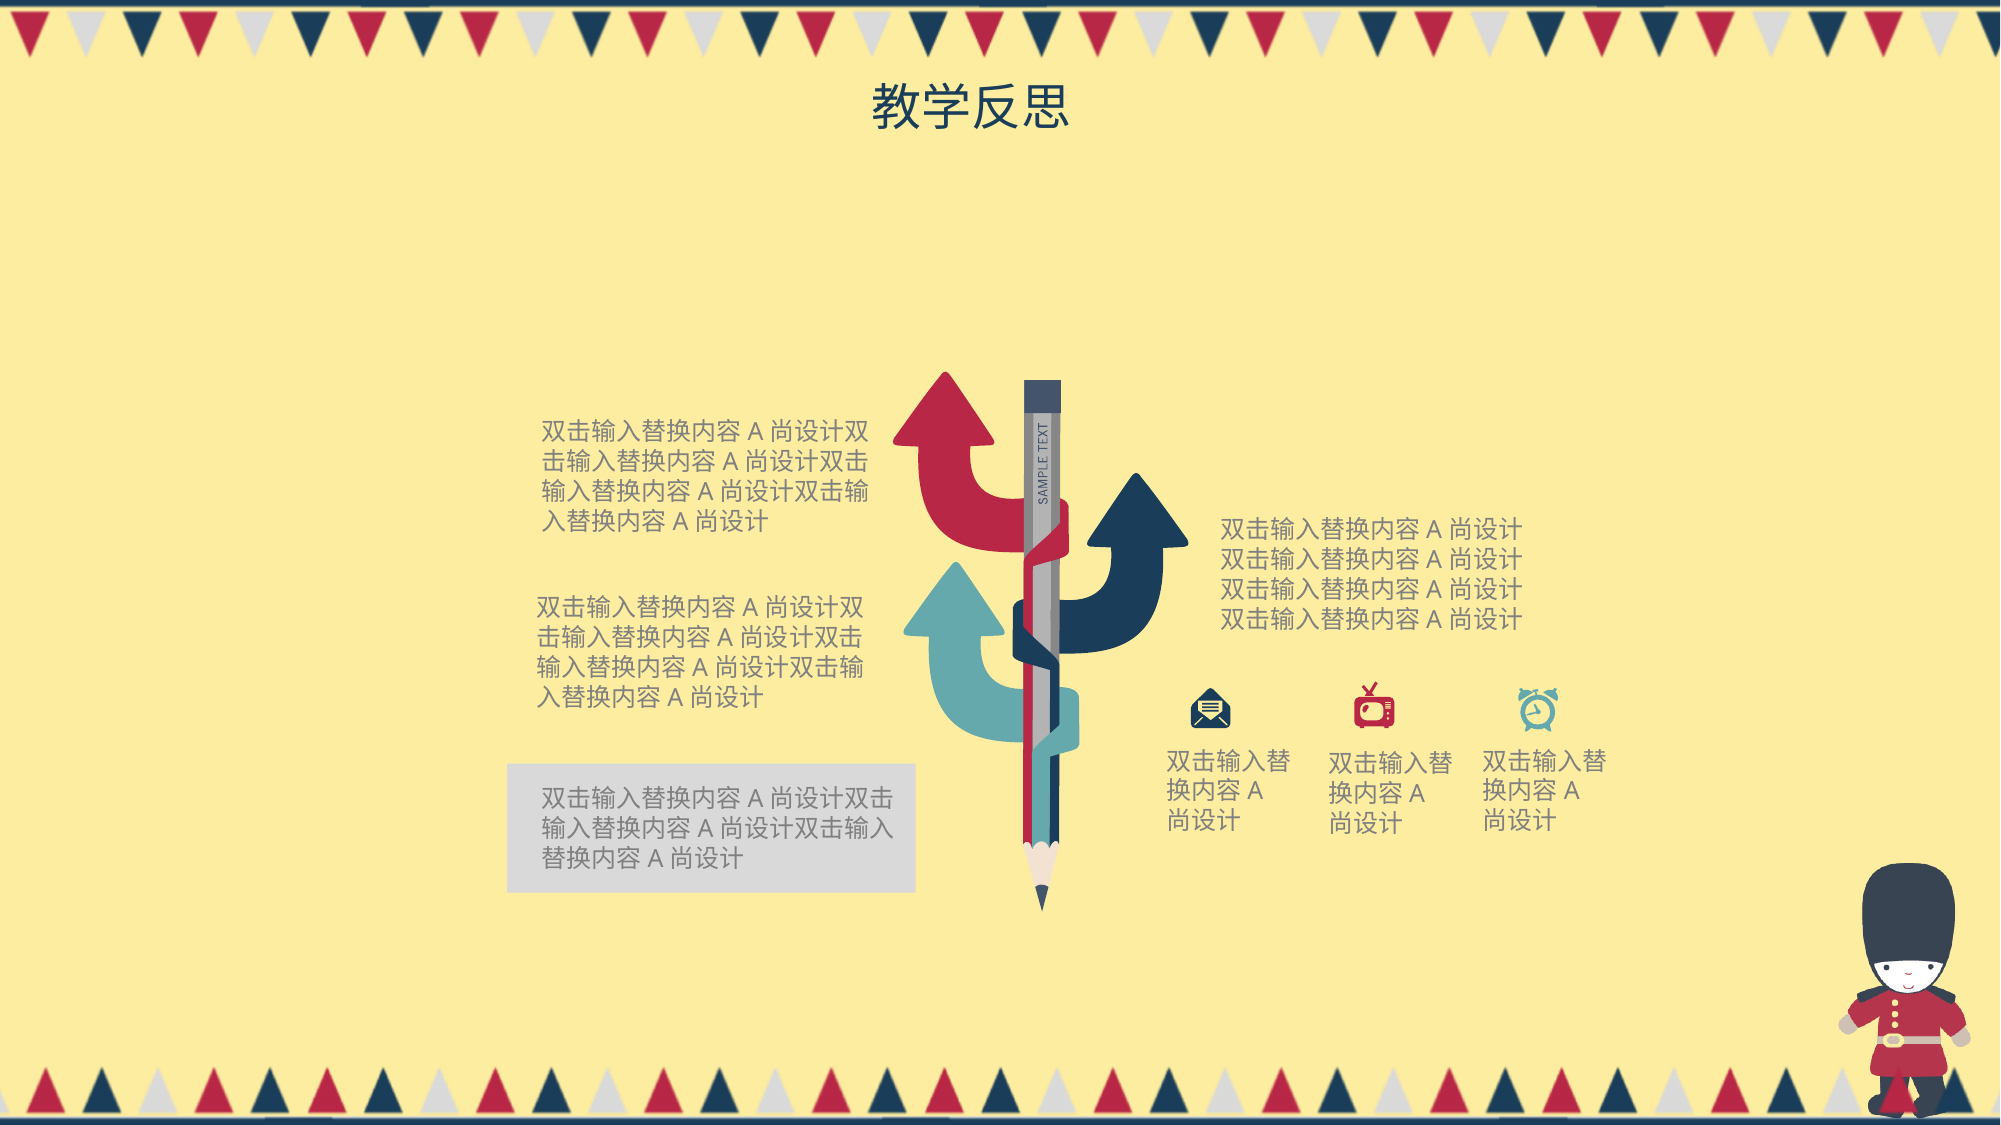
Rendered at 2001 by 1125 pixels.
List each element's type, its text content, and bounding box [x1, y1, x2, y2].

text_box 教学反思 [678, 67, 1264, 143]
text_box [1354, 681, 1395, 729]
text_box [506, 762, 890, 894]
text_box 双击输入替换内容A尚设计 [1191, 737, 1307, 843]
text_box 双击输入替换内容A尚设计 [1468, 737, 1623, 843]
text_box 双击输入替换内容A尚设计双击输入替换内容A尚设计双击输入替换内容A尚设计双击输入替换内容A尚设计 [521, 583, 887, 719]
text_box 双击输入替换内容A尚设计 [1313, 740, 1468, 846]
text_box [890, 369, 1191, 912]
picture [1827, 837, 2001, 1047]
picture [0, 1048, 2001, 1125]
text_box 双击输入替换内容A尚设计双击输入替换内容A尚设计双击输入替换内容A尚设计双击输入替换内容A尚设计 [1205, 506, 1563, 641]
picture [0, 0, 2001, 77]
text_box 双击输入替换内容A尚设计双击输入替换内容A尚设计双击输入替换内容A尚设计双击输入替换内容A尚设计 [526, 408, 890, 543]
text_box [1191, 688, 1231, 729]
text_box 双击输入替换内容A尚设计双击输入替换内容A尚设计双击输入替换内容A尚设计 [526, 775, 890, 880]
text_box [1518, 687, 1558, 732]
